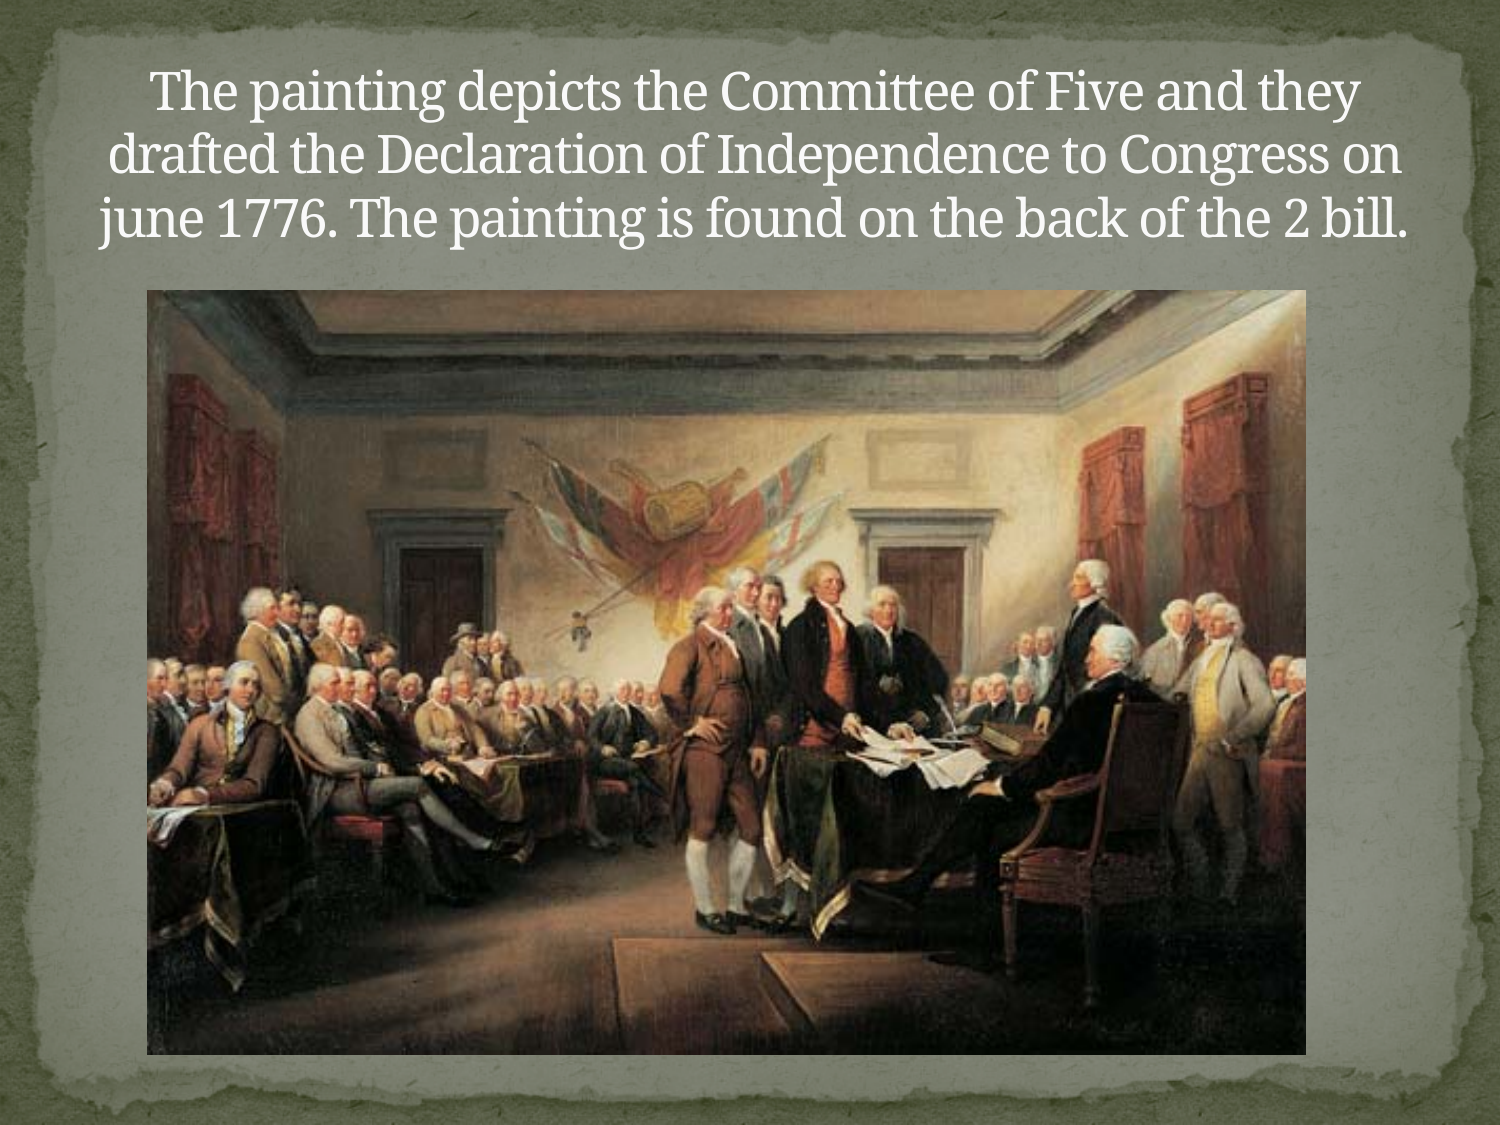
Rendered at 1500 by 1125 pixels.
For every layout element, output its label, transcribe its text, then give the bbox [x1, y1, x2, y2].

title The painting depicts the Committee of Five and they drafted the Declaration of Independence to Congress on june 1776. The painting is found on the back of the 2 bill. [49, 7, 1459, 256]
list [150, 293, 1304, 1053]
